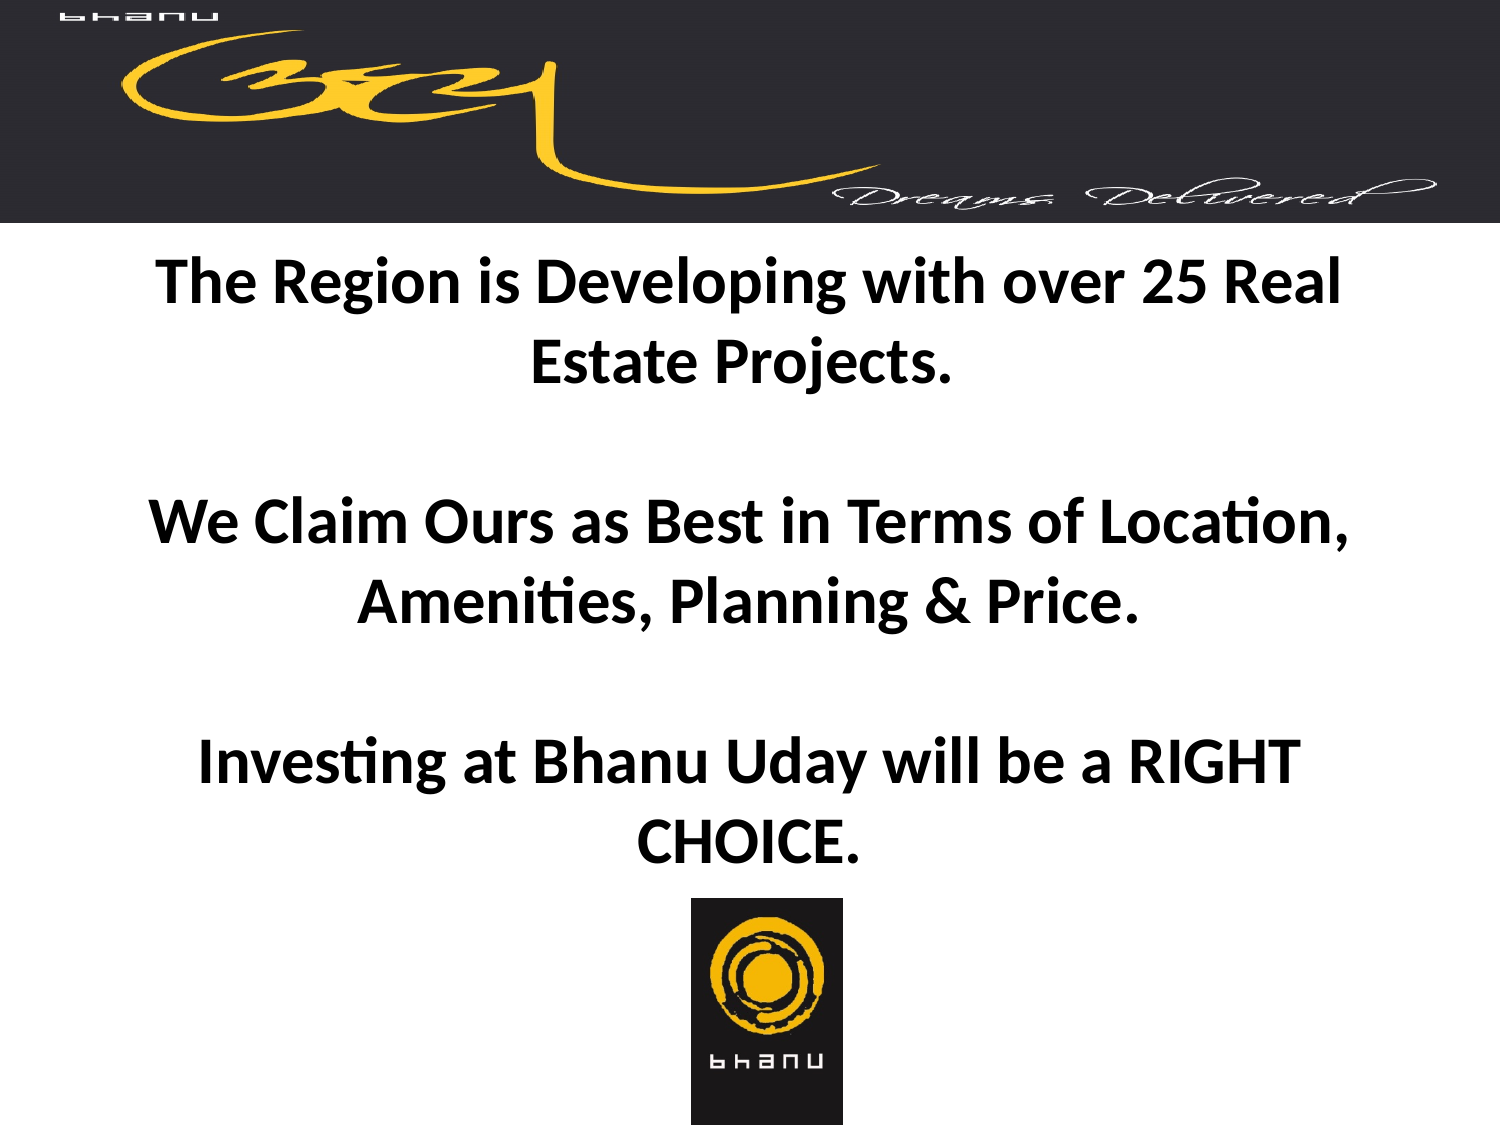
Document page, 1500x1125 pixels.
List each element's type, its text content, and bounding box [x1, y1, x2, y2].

title The Region is Developing with over 25 Real Estate Projects. We Claim Ours as Best in Terms of Location, Amenities, Planning & Price. Investing at Bhanu Uday will be a RIGHT CHOICE. [112, 222, 1388, 891]
picture [691, 898, 843, 1125]
picture [0, 0, 1500, 223]
